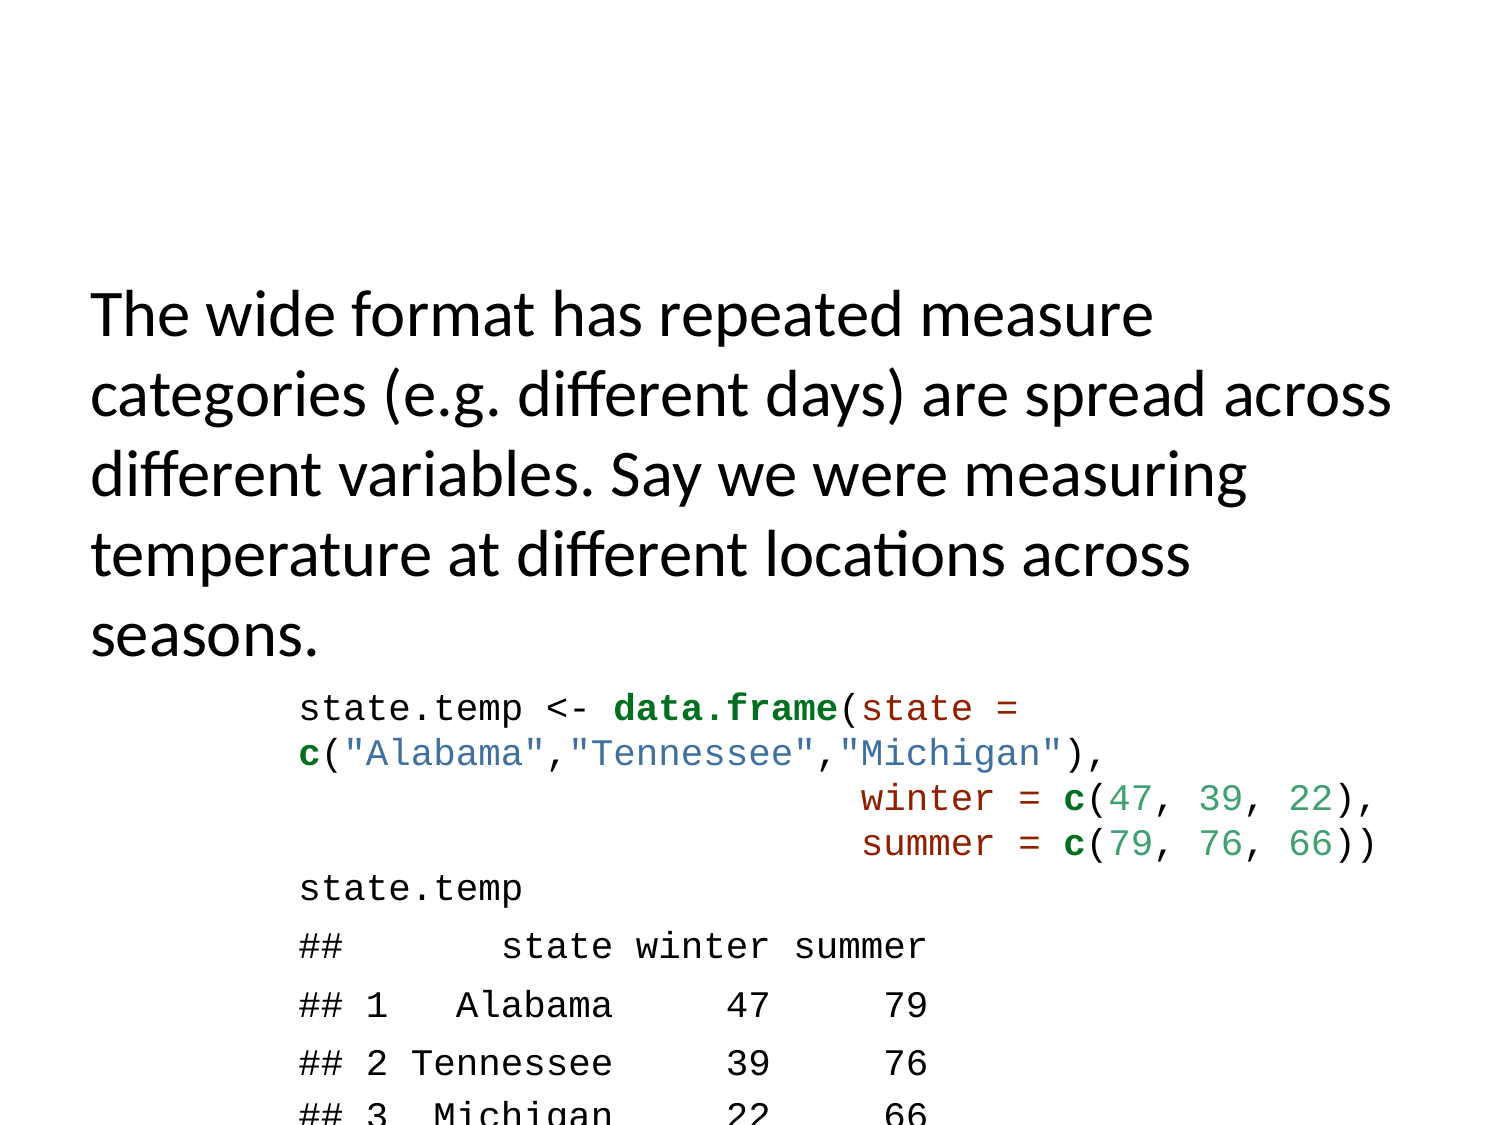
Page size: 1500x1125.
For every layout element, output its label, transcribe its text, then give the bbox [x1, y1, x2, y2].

list The wide format has repeated measure categories (e.g. different days) are spread across different variables. Say we were measuring temperature at different locations across seasons. state.temp <- data.frame(state = c("Alabama","Tennessee","Michigan"), winter = c(47, 39, 22), summer = c(79, 76, 66)) state.temp ## state winter summer ## 1 Alabama 47 79 ## 2 Tennessee 39 76 ## 3 Michigan 22 66 In this case, the summer and winter variables both represent the same thing, temperature. It is a repeated measure of the same variable spread across multiple columns. Wide formats typically do not conform to tidy data principles since multiple observations of a variable are stored in a single row [75, 262, 1425, 1005]
